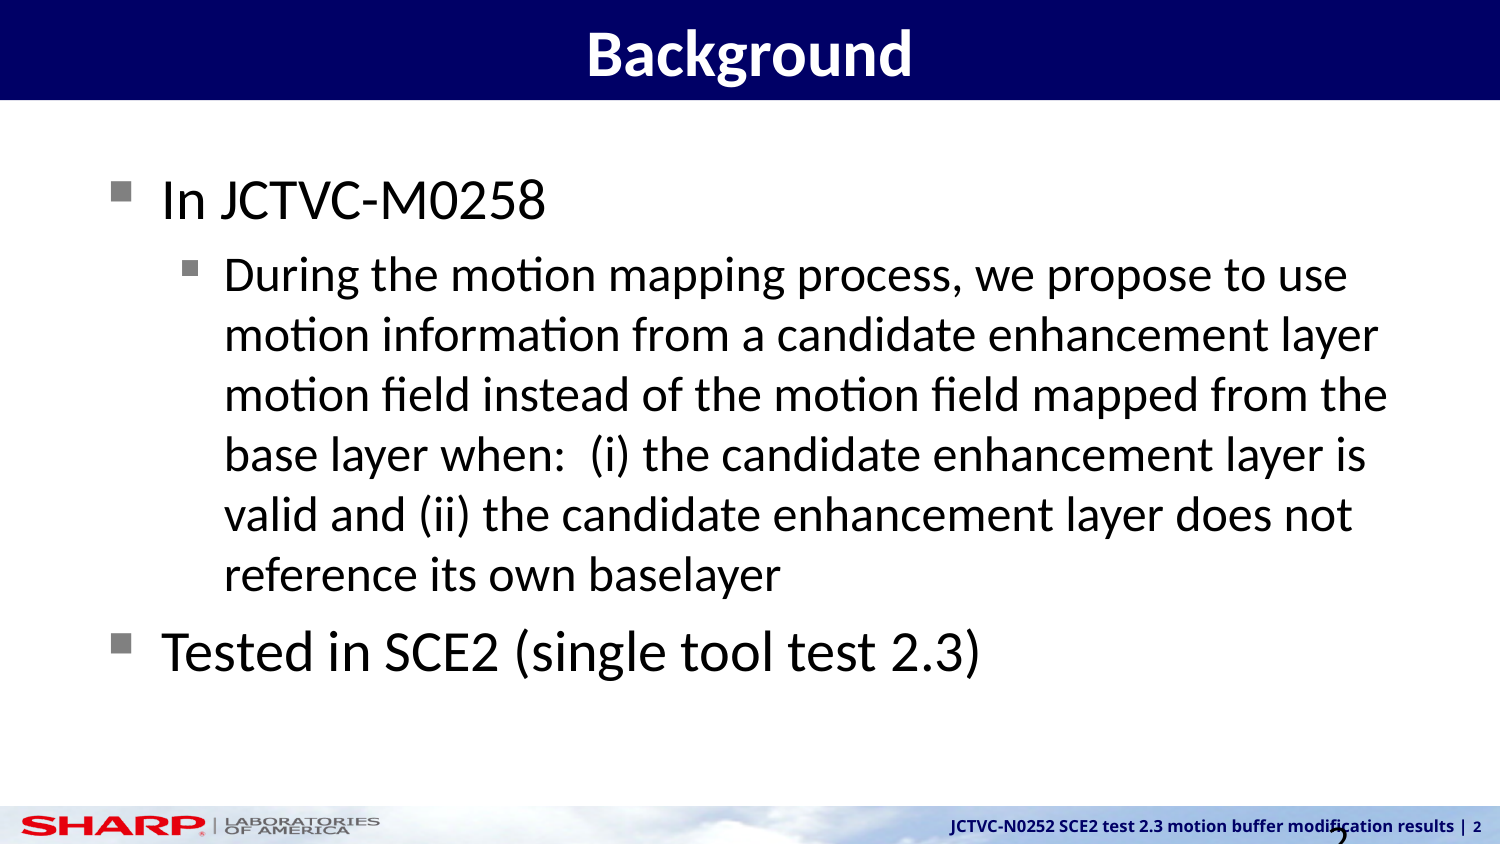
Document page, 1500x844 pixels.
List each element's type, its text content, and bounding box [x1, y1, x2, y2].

list In JCTVC-M0258 During the motion mapping process, we propose to use motion information from a candidate enhancement layer motion field instead of the motion field mapped from the base layer when: (i) the candidate enhancement layer is valid and (ii) the candidate enhancement layer does not reference its own baselayer Tested in SCE2 (single tool test 2.3) [93, 154, 1432, 754]
slide_number 2 [1312, 809, 1500, 844]
title Background [17, 0, 1484, 101]
picture [0, 806, 1500, 844]
